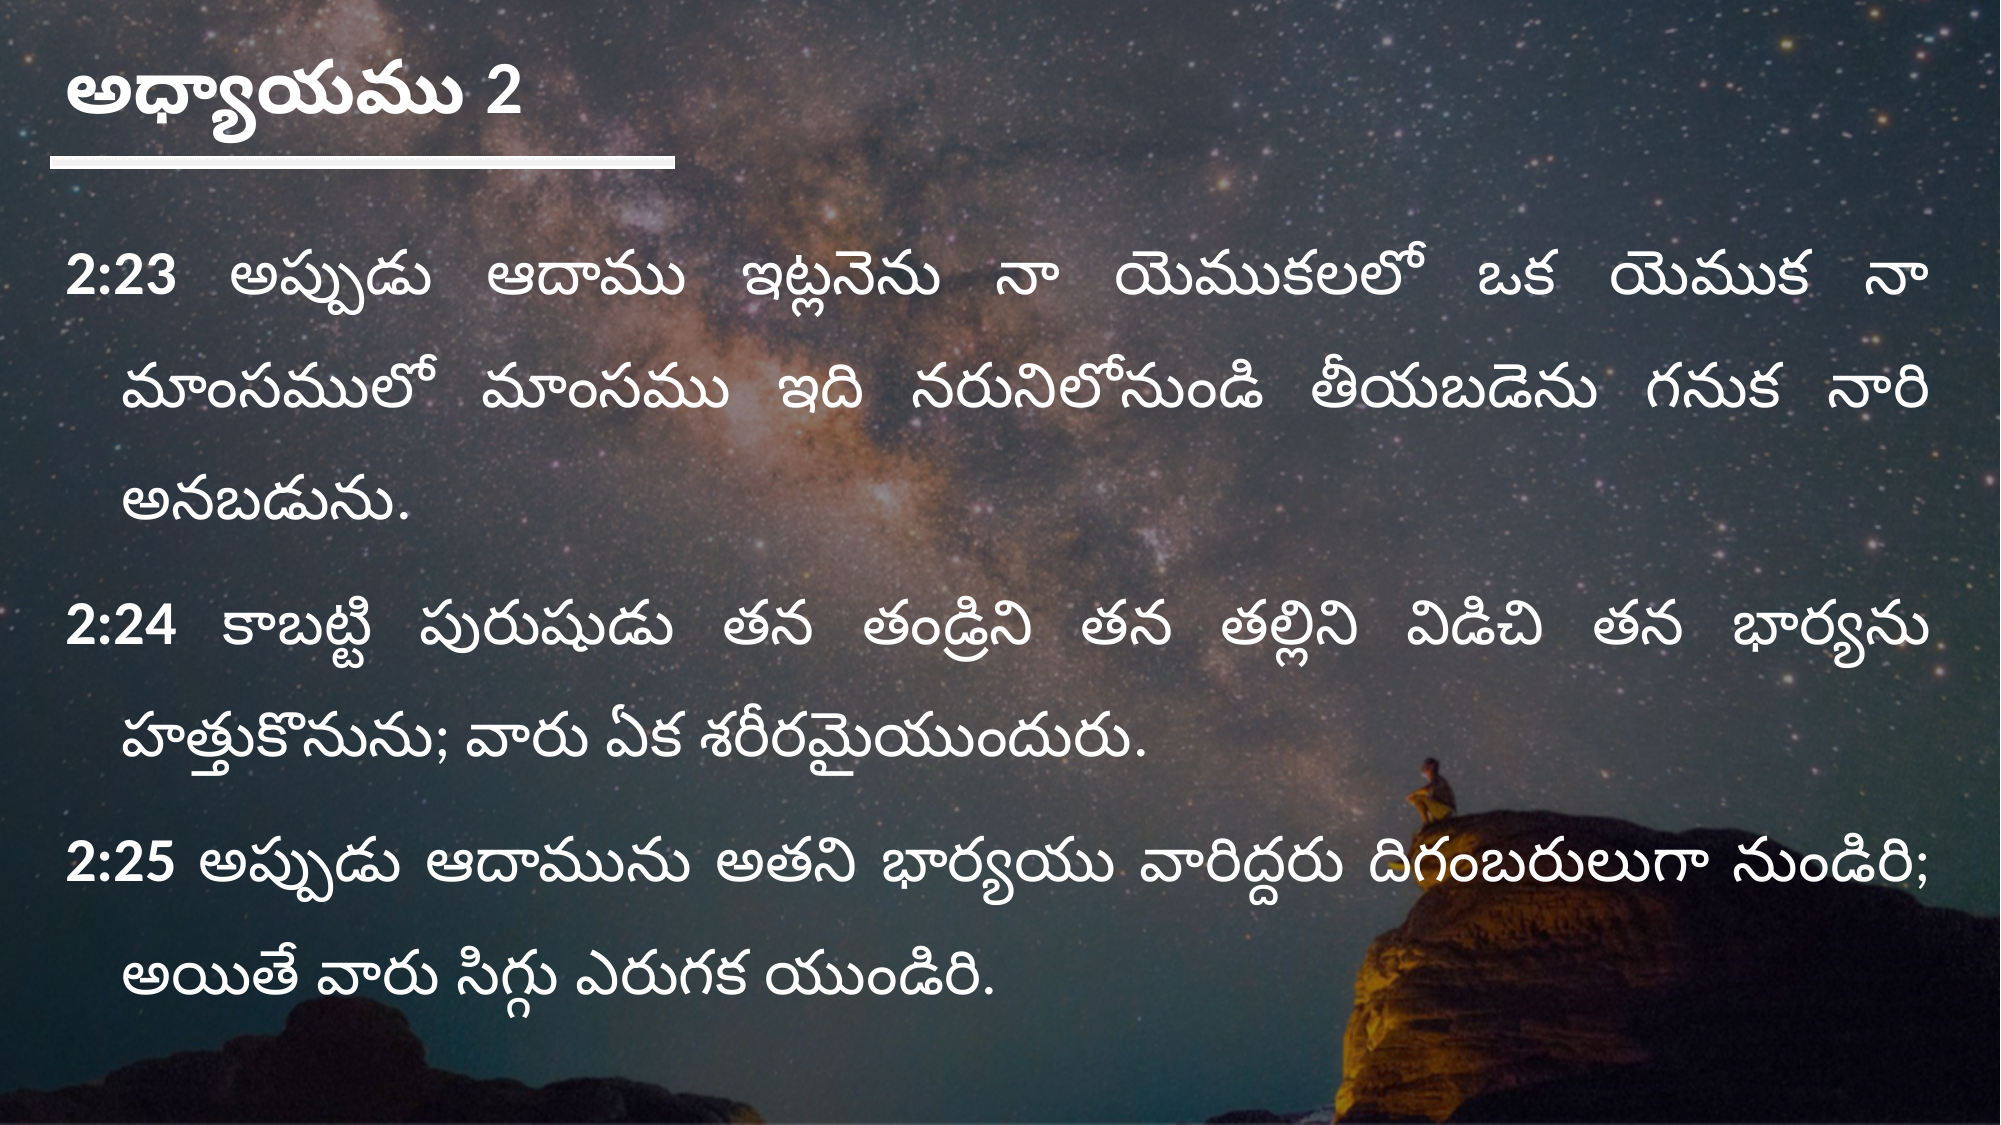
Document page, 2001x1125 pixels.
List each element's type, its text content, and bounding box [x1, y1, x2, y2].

picture [0, 0, 2000, 1125]
list 2:23 అప్పుడు ఆదాము ఇట్లనెను నా యెముకలలో ఒక యెముక నా మాంసములో మాంసము ఇది నరునిలోనుండి తీయబడెను గనుక నారి అనబడును. 2:24 కాబట్టి పురుషుడు తన తండ్రిని తన తల్లిని విడిచి తన భార్యను హత్తుకొనును; వారు ఏక శరీరమైయుందురు. 2:25 అప్పుడు ఆదామును అతని భార్యయు వారిద్దరు దిగంబరులుగా నుండిరి; అయితే వారు సిగ్గు ఎరుగక యుండిరి. [50, 187, 1946, 1063]
title అధ్యాయము 2 [50, 0, 1925, 167]
